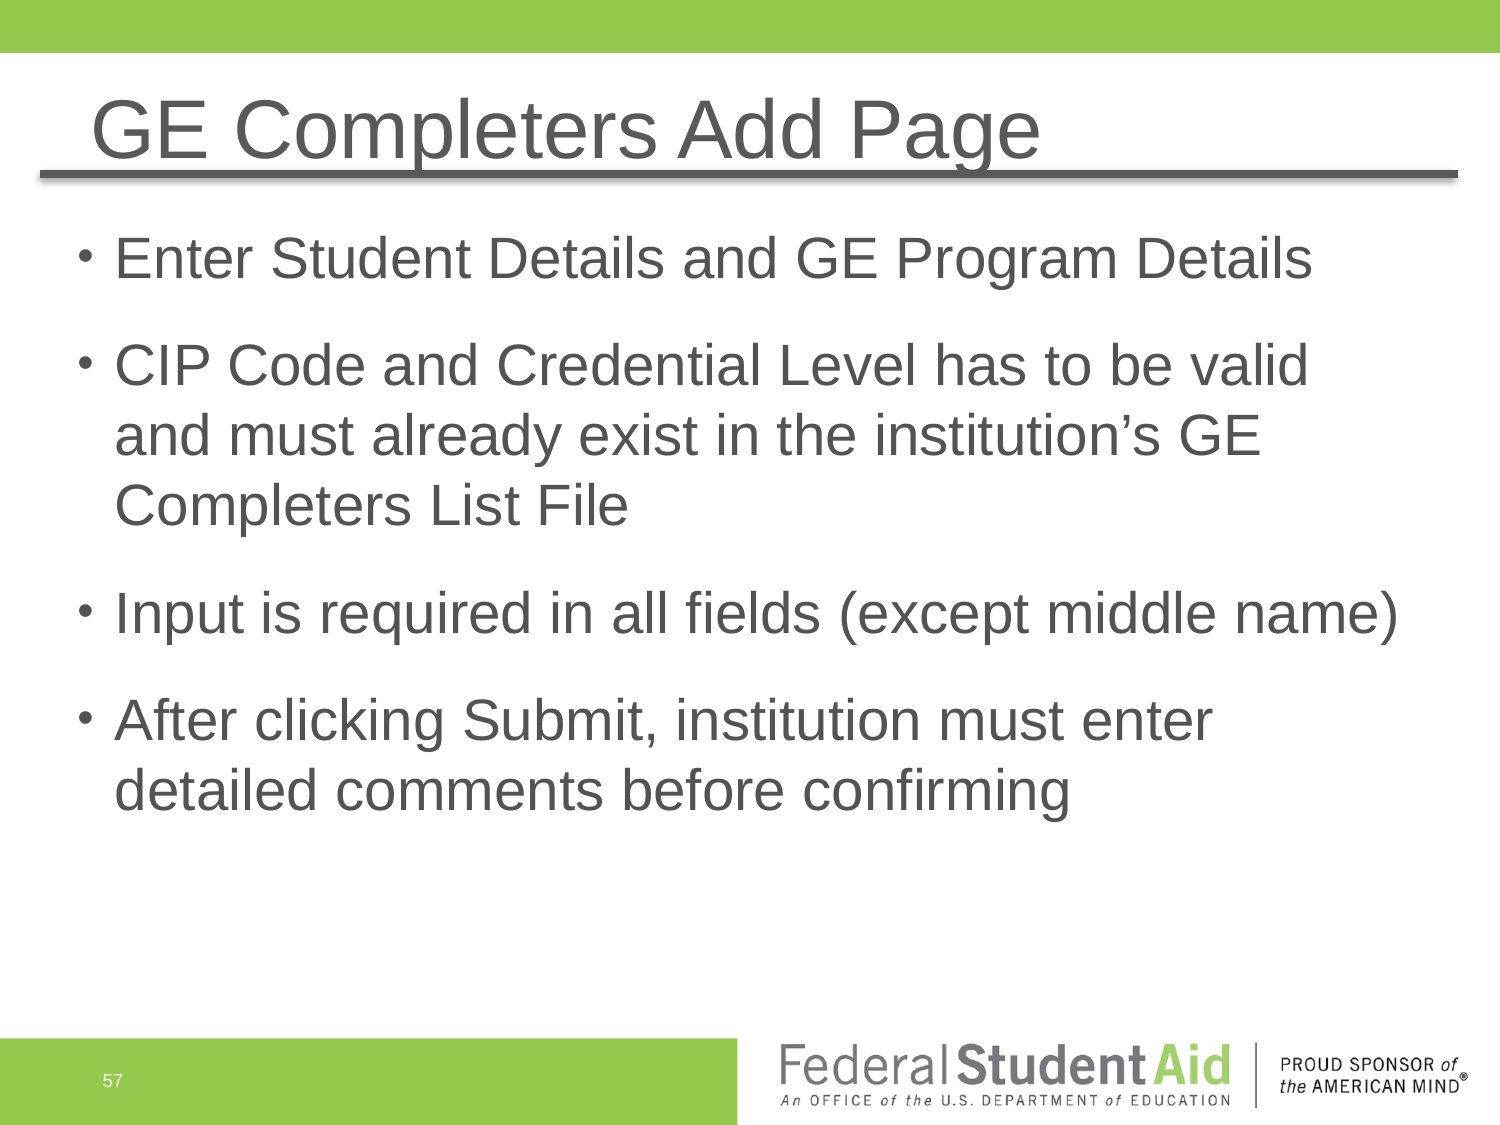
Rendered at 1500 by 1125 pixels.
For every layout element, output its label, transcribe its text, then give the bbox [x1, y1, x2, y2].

title GE Completers Add Page [75, 67, 1479, 175]
list Enter Student Details and GE Program Details CIP Code and Credential Level has to be valid and must already exist in the institution’s GE Completers List File Input is required in all fields (except middle name) After clicking Submit, institution must enter detailed comments before confirming [62, 212, 1438, 955]
picture [761, 1018, 1488, 1125]
slide_number 57 [87, 1050, 438, 1110]
